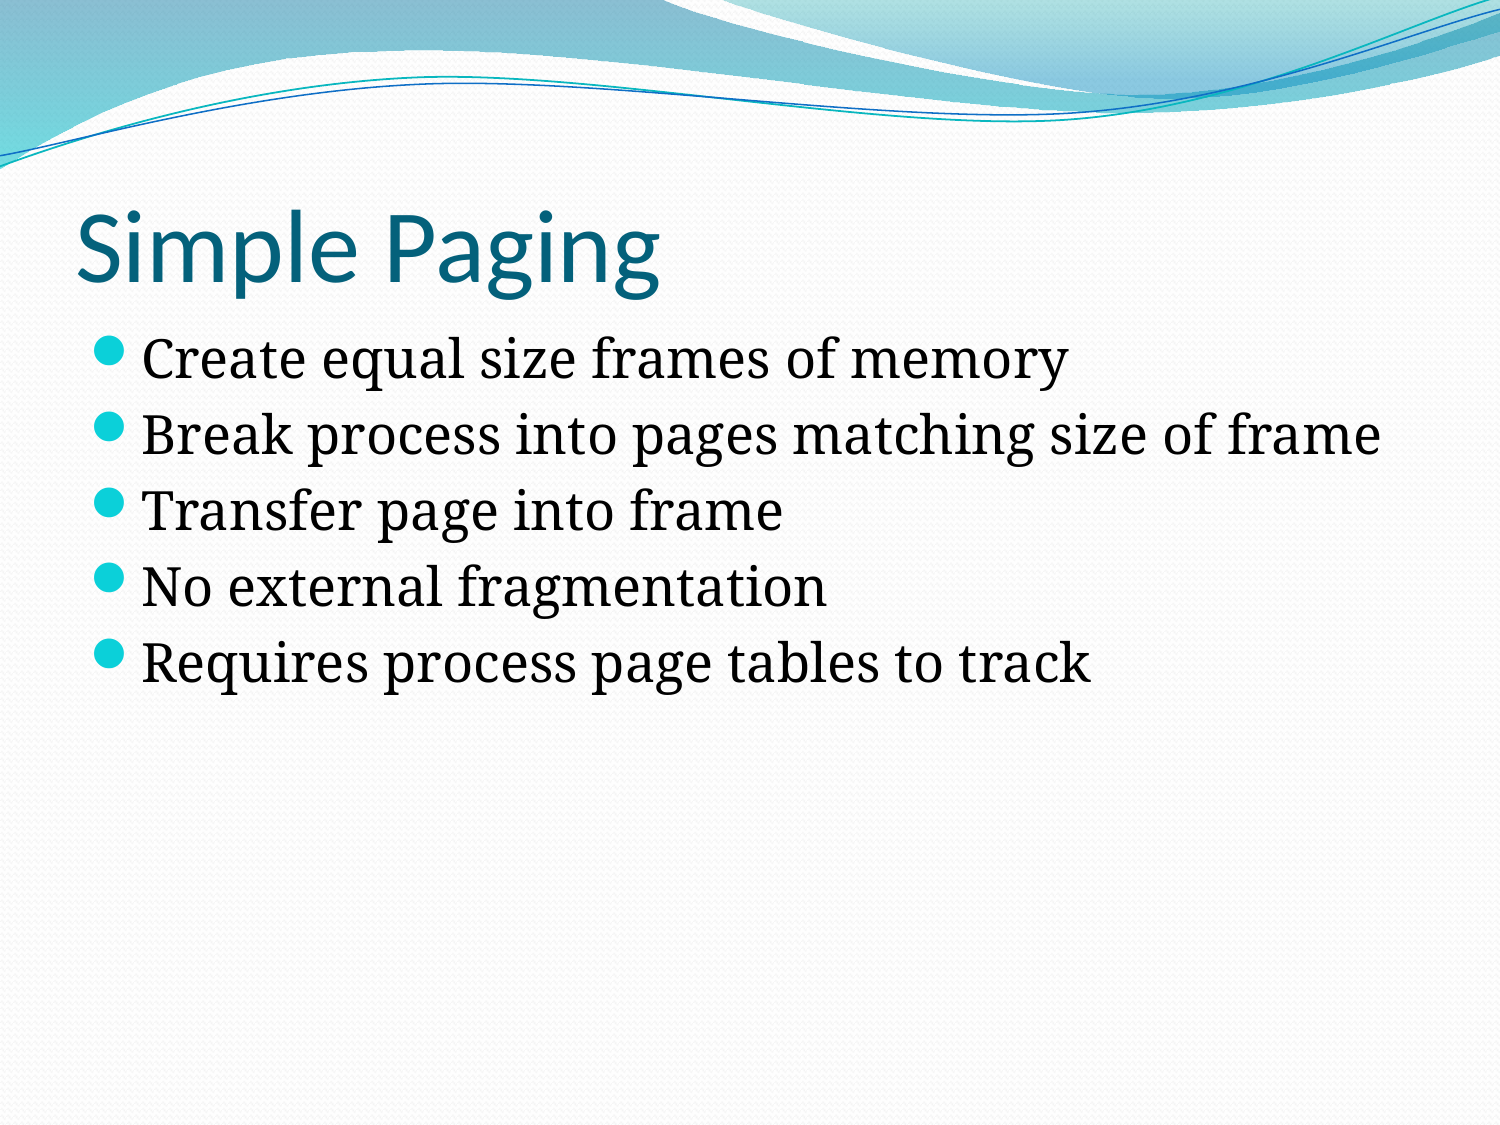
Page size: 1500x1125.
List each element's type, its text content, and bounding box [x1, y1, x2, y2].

title Simple Paging [75, 115, 1425, 303]
list Create equal size frames of memory Break process into pages matching size of frame Transfer page into frame No external fragmentation Requires process page tables to track [75, 317, 1425, 1038]
